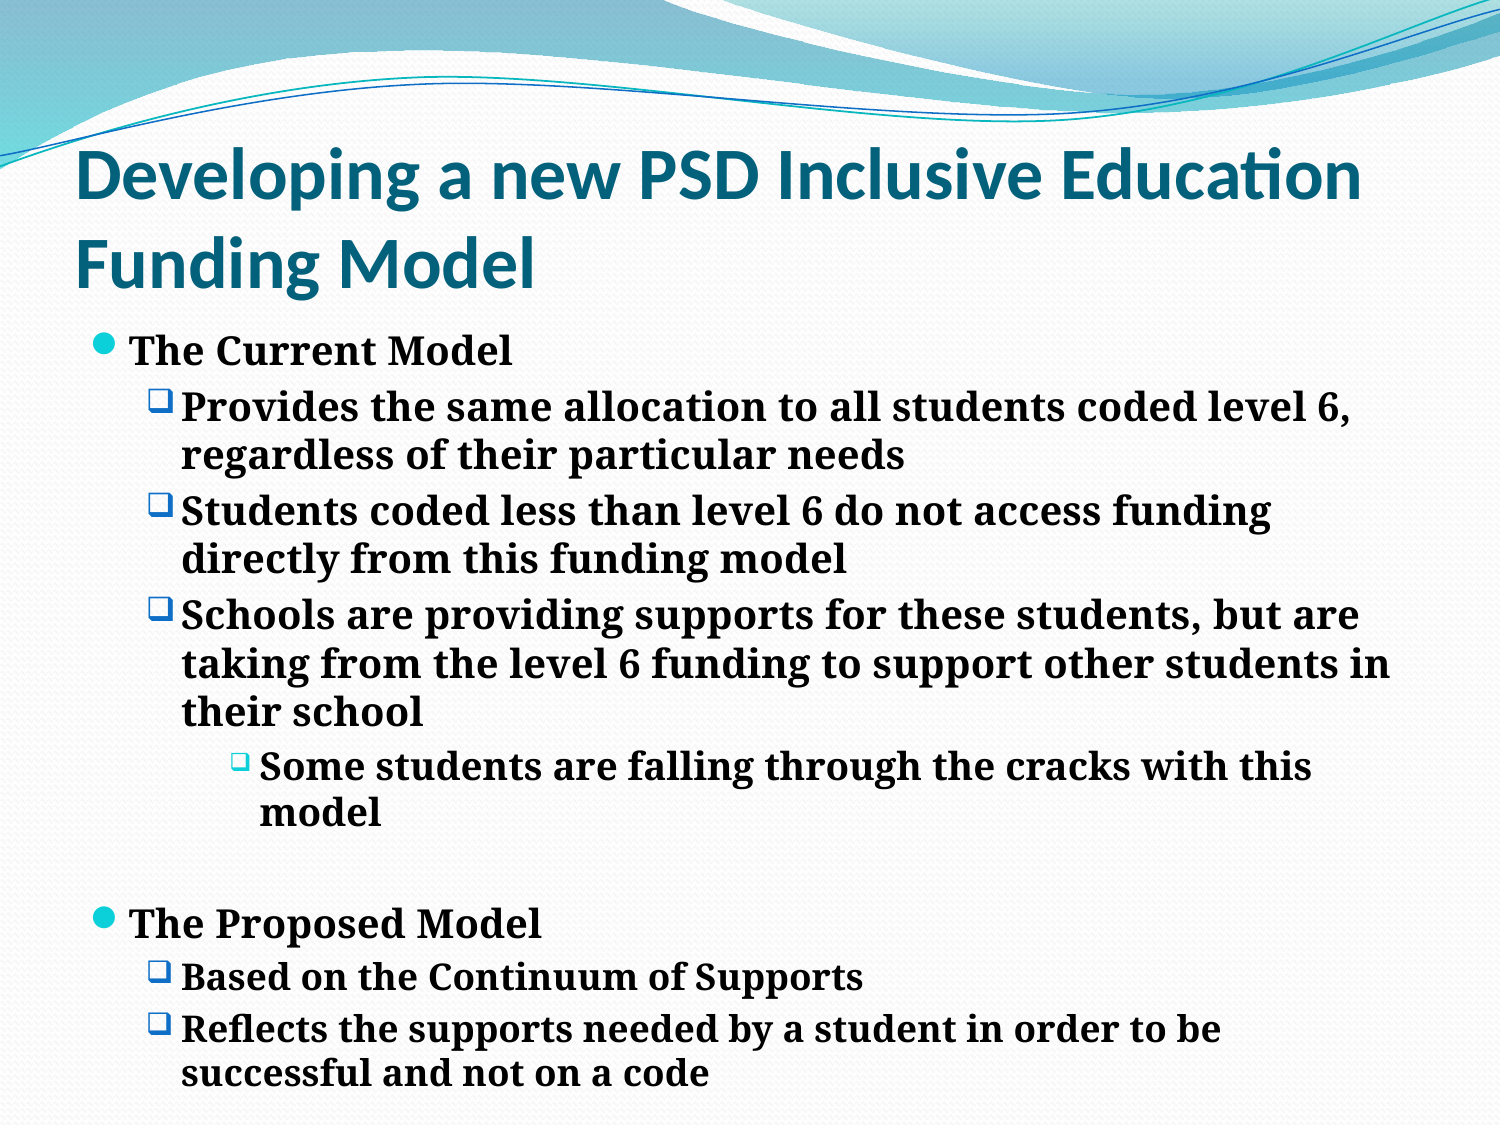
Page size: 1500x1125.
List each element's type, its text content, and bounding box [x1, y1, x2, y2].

list The Current Model Provides the same allocation to all students coded level 6, regardless of their particular needs Students coded less than level 6 do not access funding directly from this funding model Schools are providing supports for these students, but are taking from the level 6 funding to support other students in their school Some students are falling through the cracks with this model The Proposed Model Based on the Continuum of Supports Reflects the supports needed by a student in order to be successful and not on a code [75, 317, 1425, 1106]
title Developing a new PSD Inclusive Education Funding Model [75, 115, 1425, 303]
